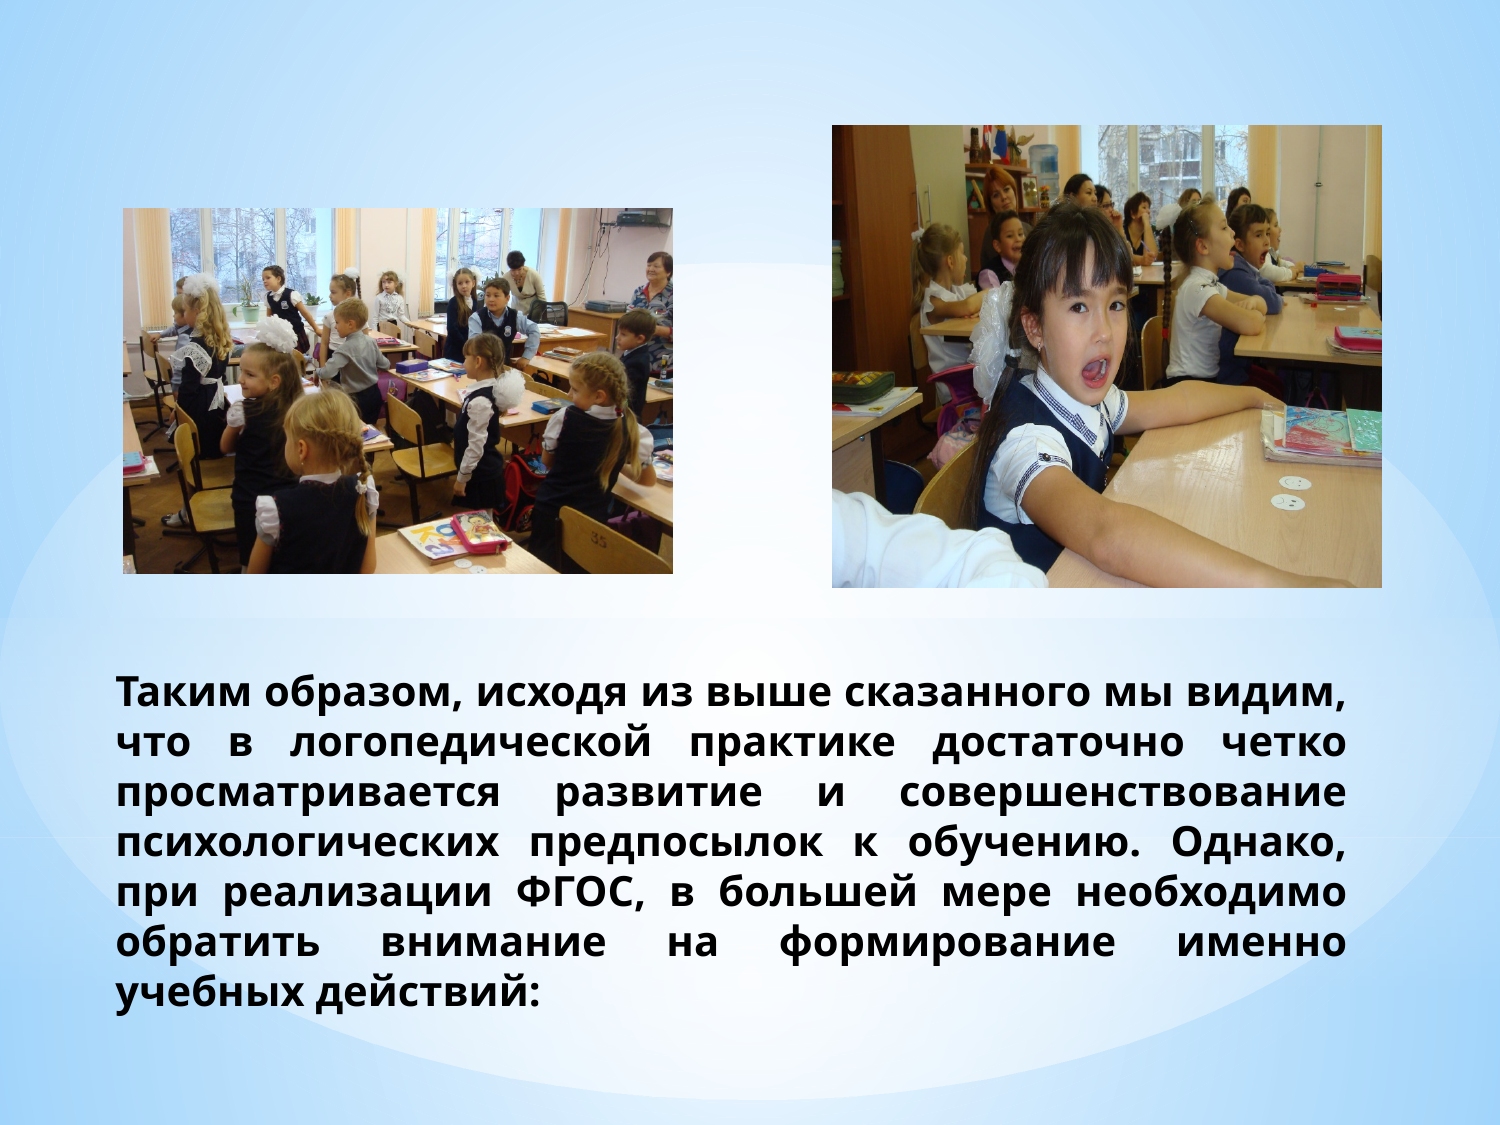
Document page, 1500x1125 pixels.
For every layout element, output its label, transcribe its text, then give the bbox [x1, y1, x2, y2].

title Таким образом, исходя из выше сказанного мы видим, что в логопедической практике достаточно четко просматривается развитие и совершенствование психологических предпосылок к обучению. Однако, при реализации ФГОС, в большей мере необходимо обратить внимание на формирование именно учебных действий: [100, 656, 1363, 1012]
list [123, 207, 674, 575]
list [832, 125, 1382, 589]
